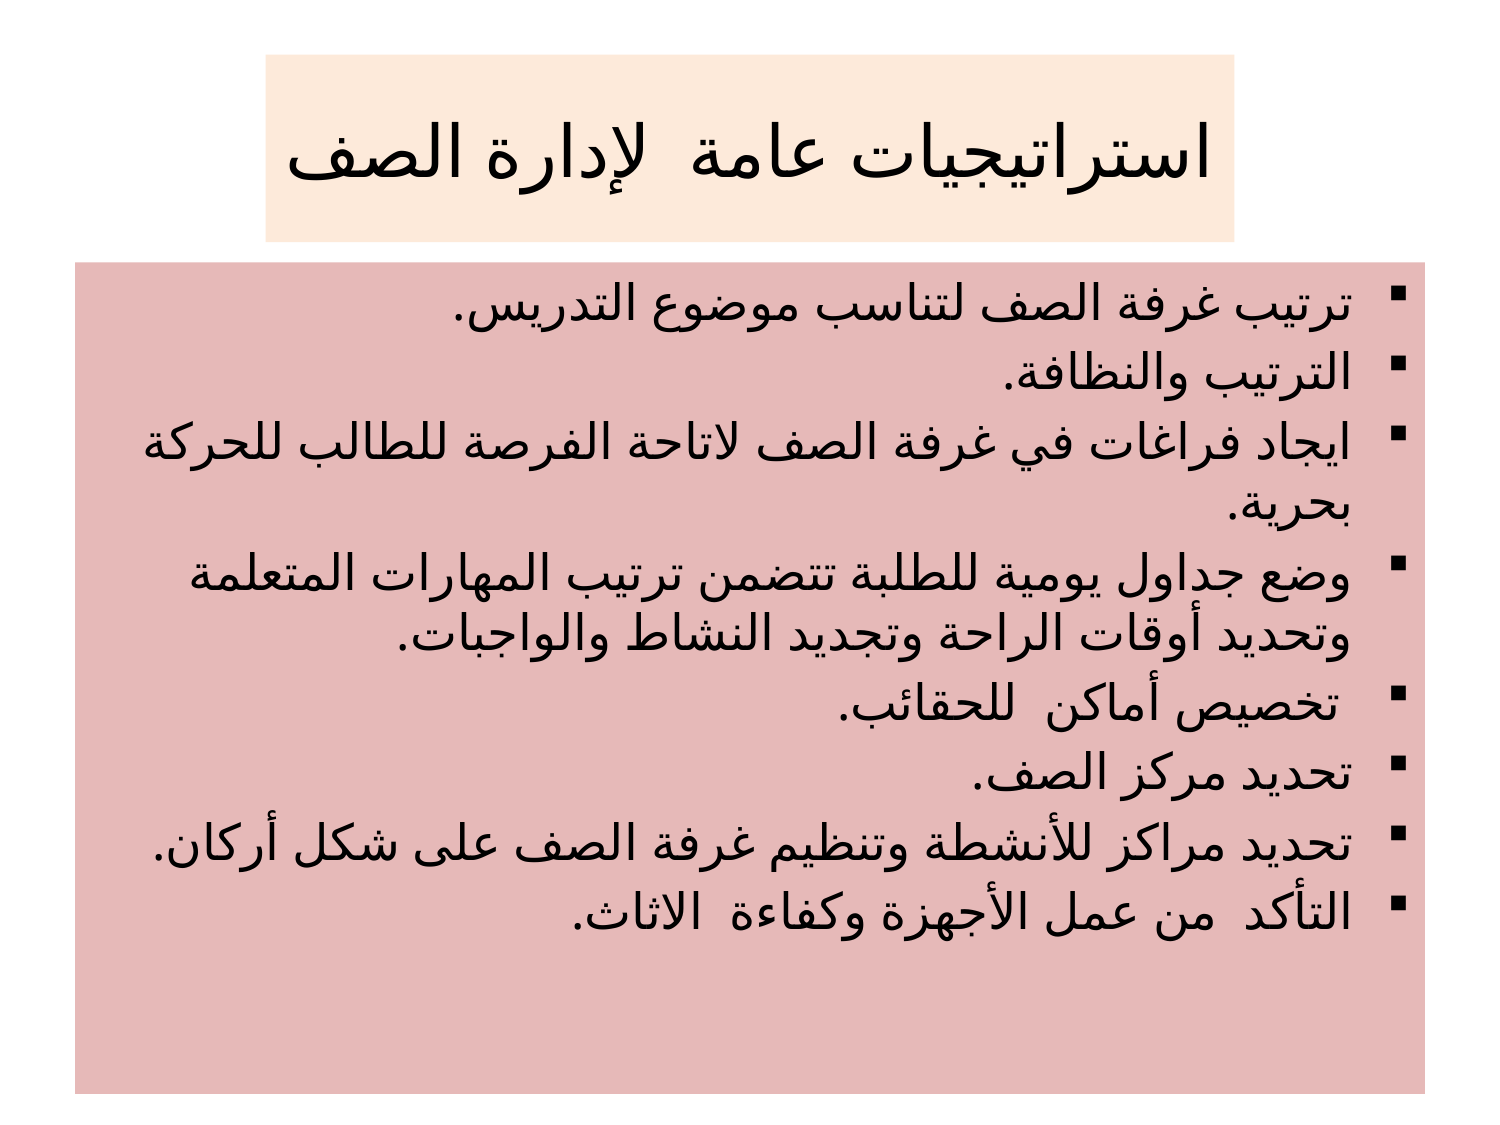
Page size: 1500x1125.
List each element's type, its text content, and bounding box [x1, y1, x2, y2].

list ترتيب غرفة الصف لتناسب موضوع التدريس. الترتيب والنظافة. ايجاد فراغات في غرفة الصف لاتاحة الفرصة للطالب للحركة بحرية. وضع جداول يومية للطلبة تتضمن ترتيب المهارات المتعلمة وتحديد أوقات الراحة وتجديد النشاط والواجبات. تخصيص أماكن للحقائب. تحديد مركز الصف. تحديد مراكز للأنشطة وتنظيم غرفة الصف على شكل أركان. التأكد من عمل الأجهزة وكفاءة الاثاث. [75, 262, 1425, 1094]
title استراتيجيات عامة لإدارة الصف [265, 54, 1235, 243]
